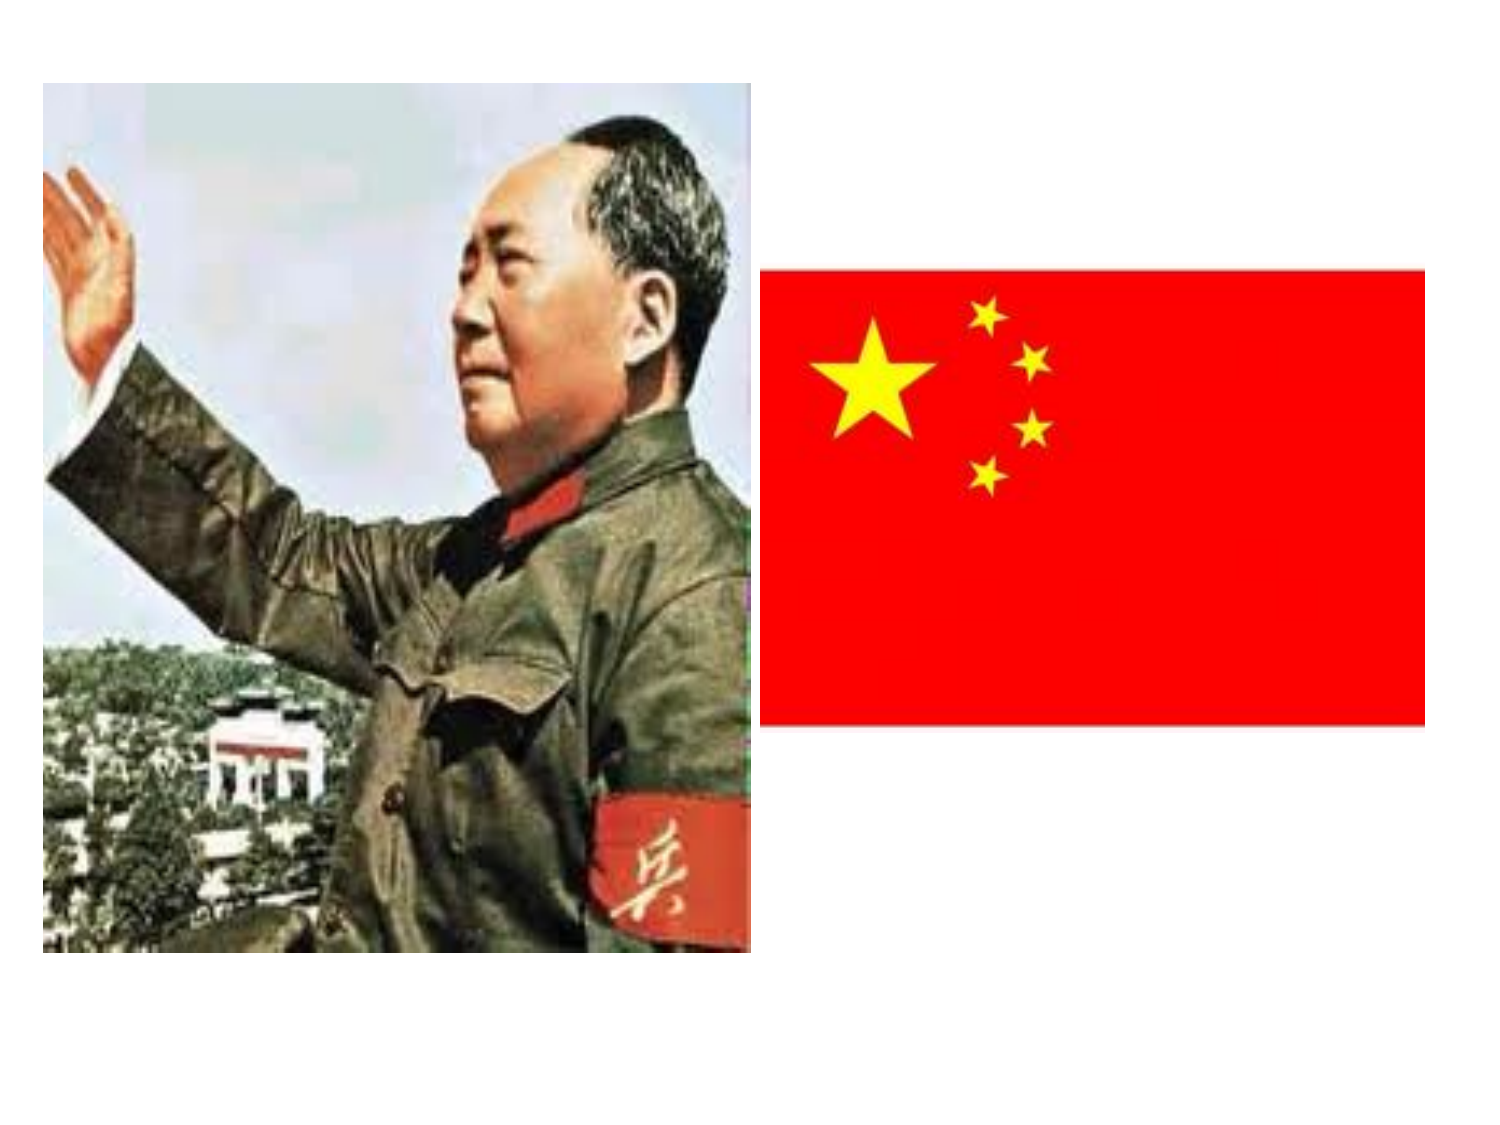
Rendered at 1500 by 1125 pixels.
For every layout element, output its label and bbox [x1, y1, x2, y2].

picture [43, 83, 751, 954]
picture [760, 262, 1426, 733]
